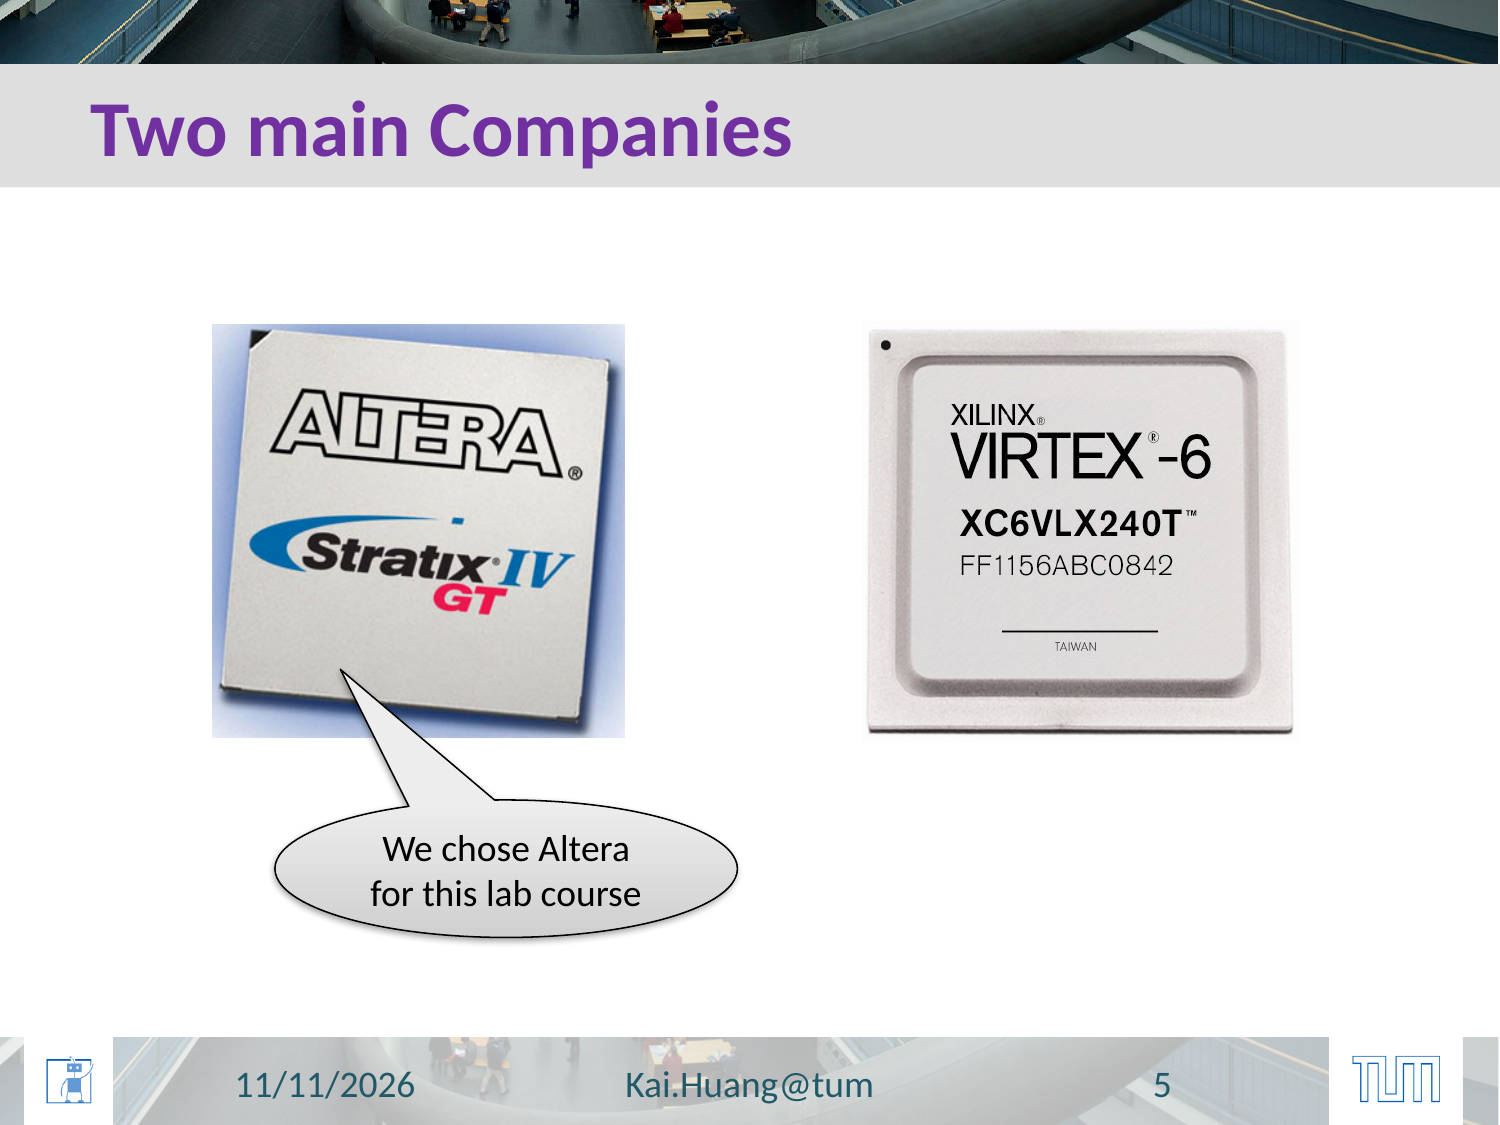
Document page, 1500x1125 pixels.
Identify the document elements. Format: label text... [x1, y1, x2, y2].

picture [862, 320, 1299, 742]
slide_number 5 [1012, 1052, 1313, 1113]
picture [0, 0, 1500, 64]
picture [212, 324, 626, 738]
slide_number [162, 1052, 488, 1113]
text_box We chose Altera for this lab course [274, 747, 739, 939]
picture [0, 1032, 1500, 1125]
title Two main Companies [75, 62, 1425, 188]
footer Kai.Huang@tum [512, 1052, 988, 1113]
list [75, 200, 1425, 1025]
